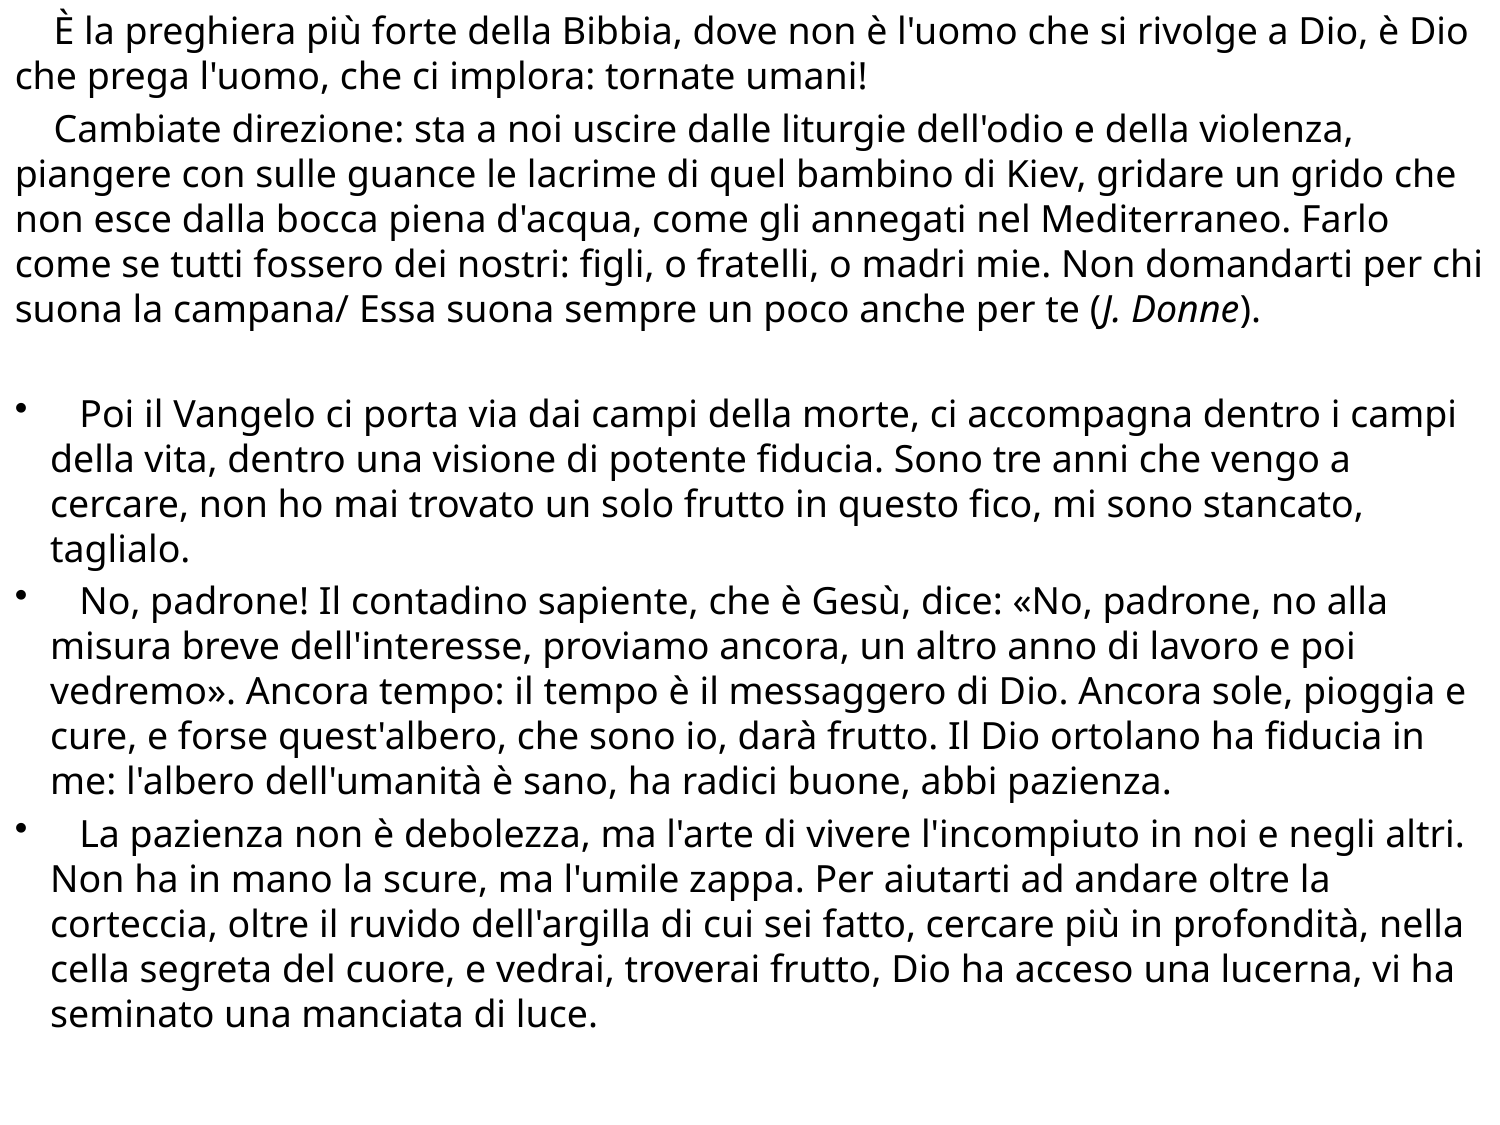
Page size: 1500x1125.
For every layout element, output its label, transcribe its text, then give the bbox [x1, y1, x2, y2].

text_box È la preghiera più forte della Bibbia, dove non è l'uomo che si rivolge a Dio, è Dio che prega l'uomo, che ci implora: tornate umani! Cambiate direzione: sta a noi uscire dalle liturgie dell'odio e della violenza, piangere con sulle guance le lacrime di quel bambino di Kiev, gridare un grido che non esce dalla bocca piena d'acqua, come gli annegati nel Mediterraneo. Farlo come se tutti fossero dei nostri: figli, o fratelli, o madri mie. Non domandarti per chi suona la campana/ Essa suona sempre un poco anche per te (J. Donne). Poi il Vangelo ci porta via dai campi della morte, ci accompagna dentro i campi della vita, dentro una visione di potente fiducia. Sono tre anni che vengo a cercare, non ho mai trovato un solo frutto in questo fico, mi sono stancato, taglialo. No, padrone! Il contadino sapiente, che è Gesù, dice: «No, padrone, no alla misura breve dell'interesse, proviamo ancora, un altro anno di lavoro e poi vedremo». Ancora tempo: il tempo è il messaggero di Dio. Ancora sole, pioggia e cure, e forse quest'albero, che sono io, darà frutto. Il Dio ortolano ha fiducia in me: l'albero dell'umanità è sano, ha radici buone, abbi pazienza. La pazienza non è debolezza, ma l'arte di vivere l'incompiuto in noi e negli altri. Non ha in mano la scure, ma l'umile zappa. Per aiutarti ad andare oltre la corteccia, oltre il ruvido dell'argilla di cui sei fatto, cercare più in profondità, nella cella segreta del cuore, e vedrai, troverai frutto, Dio ha acceso una lucerna, vi ha seminato una manciata di luce. [0, 0, 1500, 1043]
